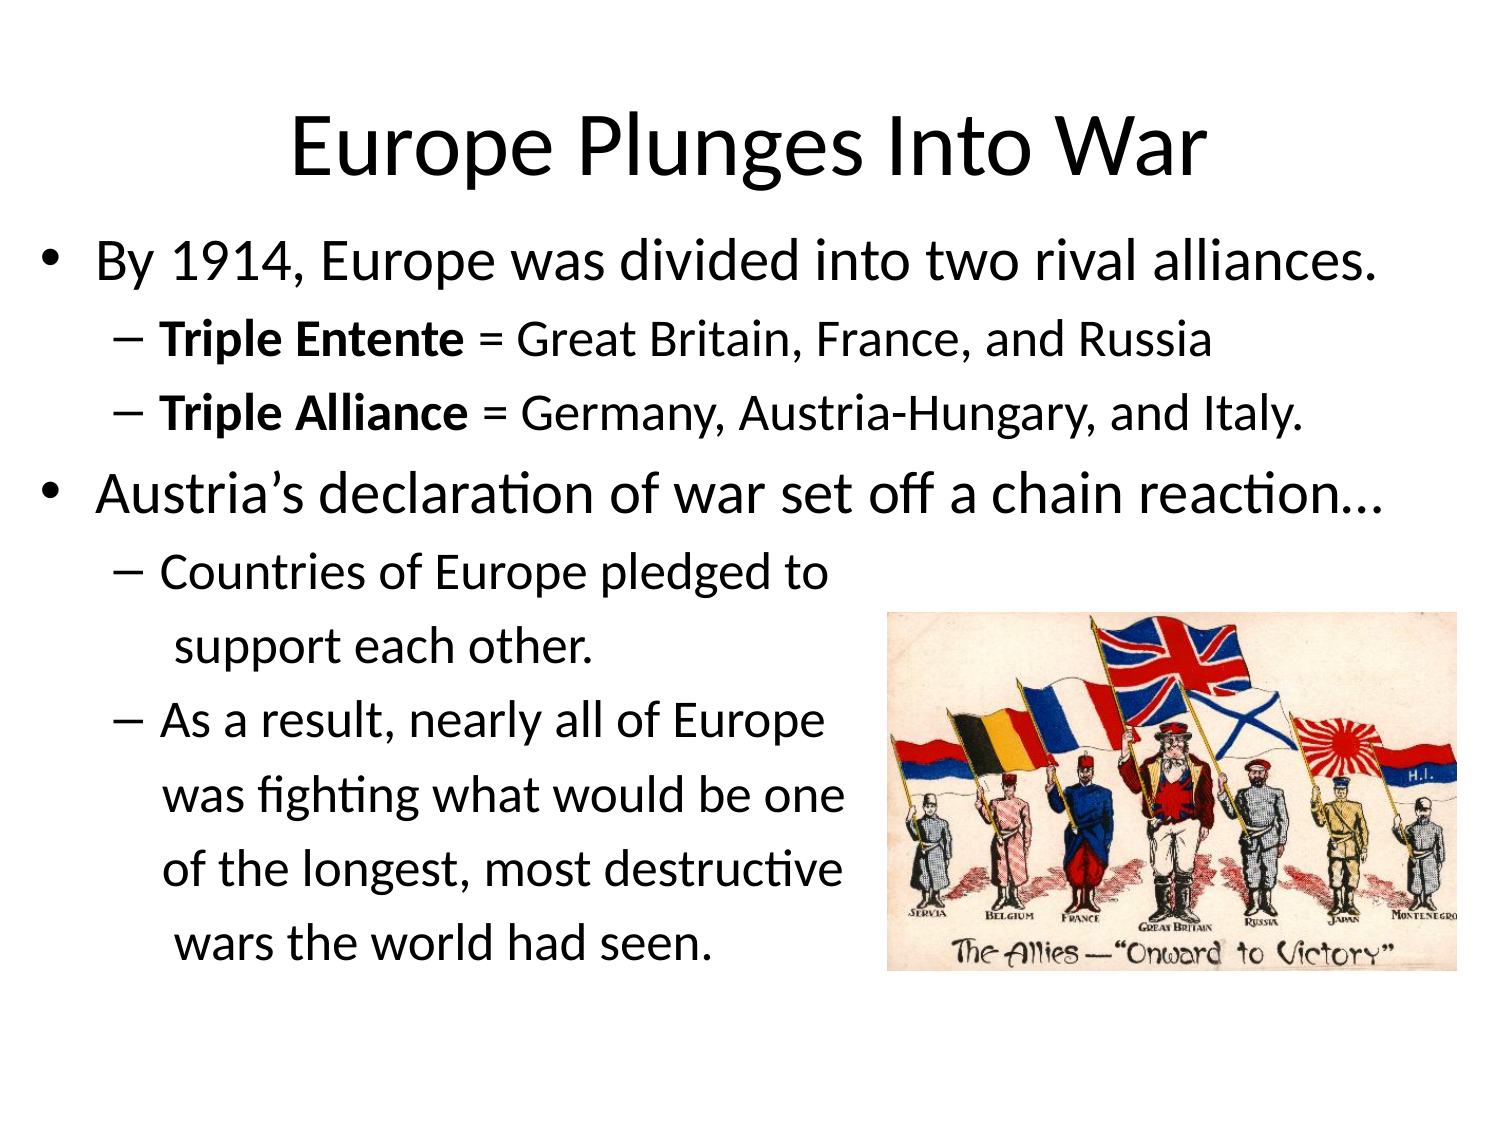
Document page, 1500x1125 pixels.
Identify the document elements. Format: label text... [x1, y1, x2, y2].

title Europe Plunges Into War [75, 45, 1425, 212]
list By 1914, Europe was divided into two rival alliances. Triple Entente = Great Britain, France, and Russia Triple Alliance = Germany, Austria-Hungary, and Italy. Austria’s declaration of war set off a chain reaction… Countries of Europe pledged to support each other. As a result, nearly all of Europe was fighting what would be one of the longest, most destructive wars the world had seen. [24, 212, 1425, 1025]
picture [887, 612, 1457, 971]
